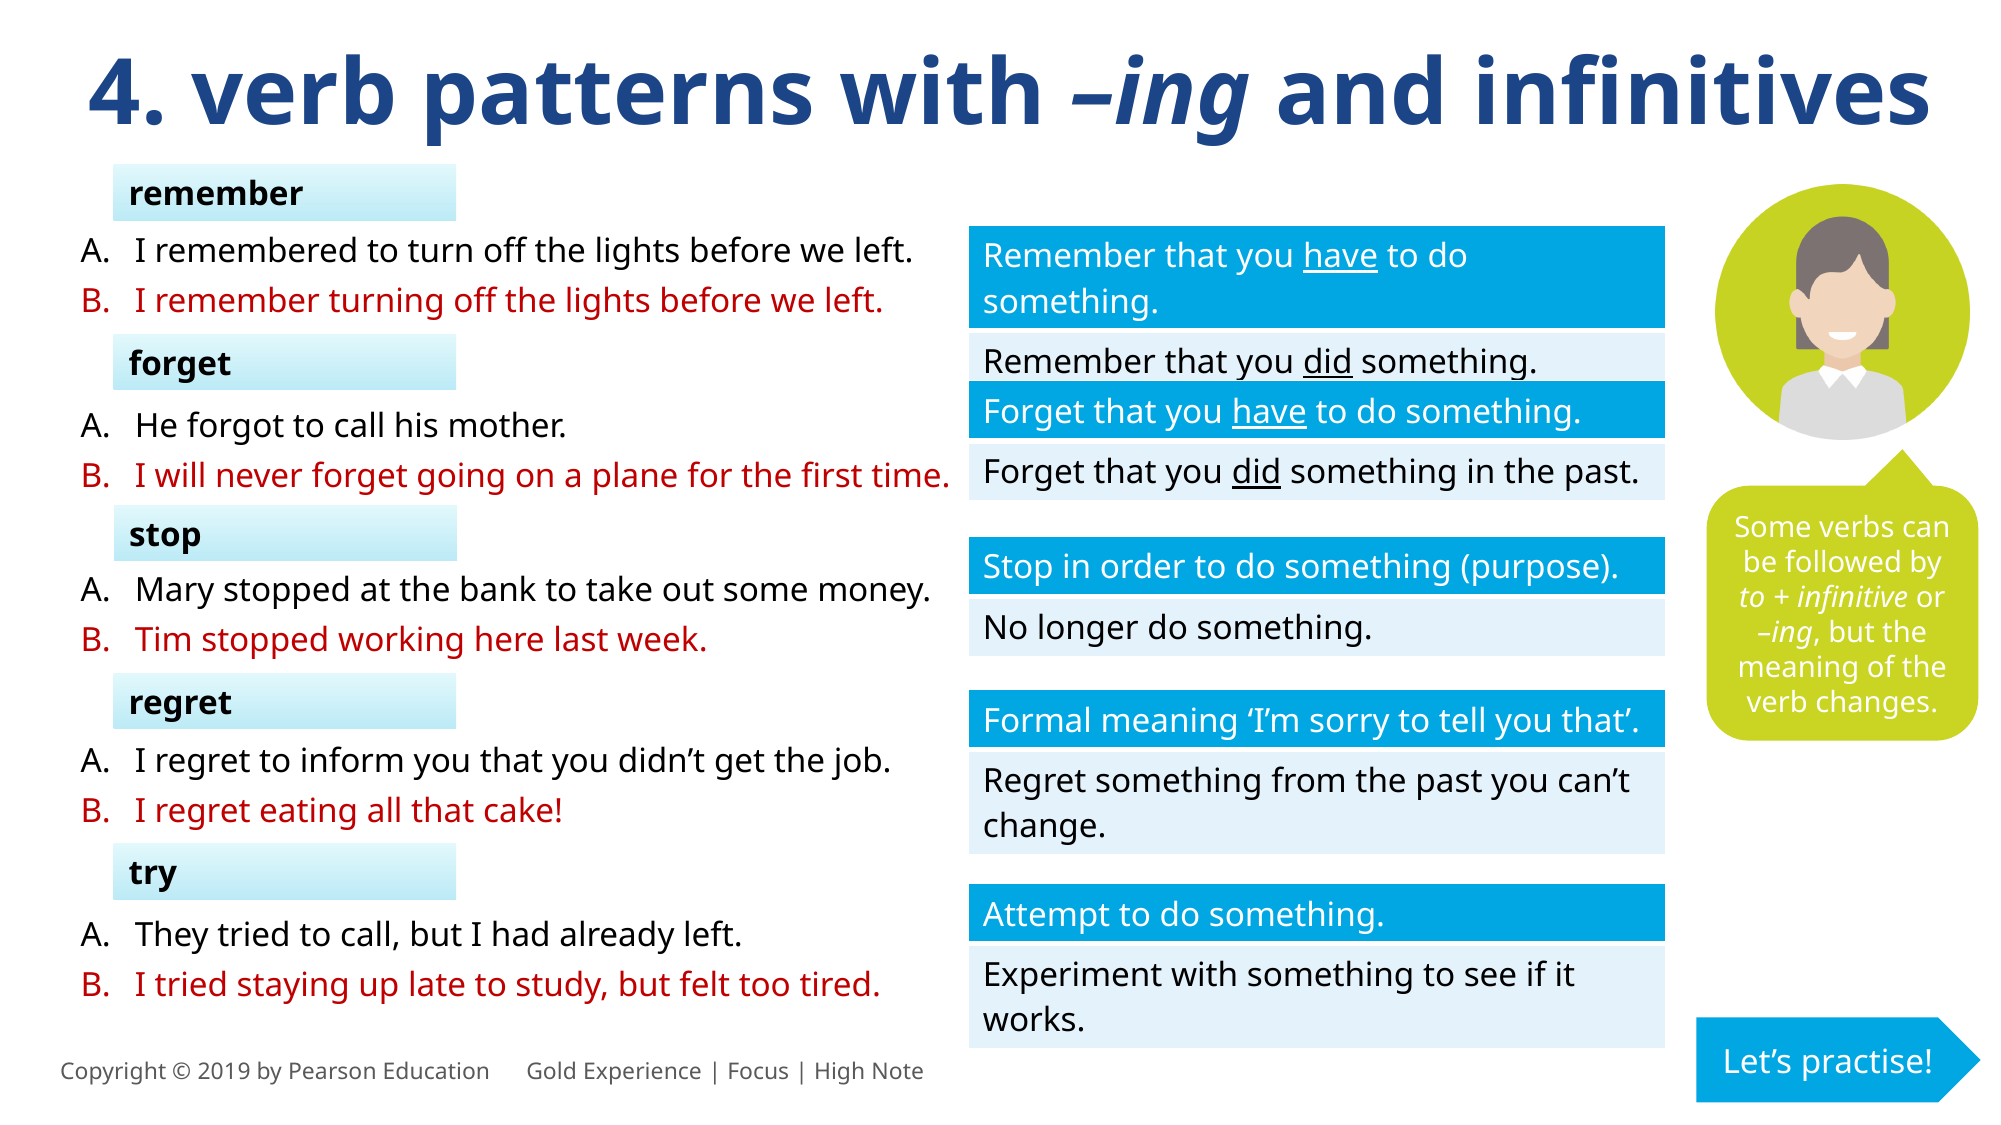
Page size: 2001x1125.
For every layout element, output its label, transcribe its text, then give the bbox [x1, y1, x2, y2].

text_box Mary stopped at the bank to take out some money. [44, 560, 967, 610]
table_header Stop in order to do something (purpose). [969, 537, 1665, 594]
text_box regret [113, 673, 457, 729]
table_cell No longer do something. [969, 599, 1665, 656]
table_header Attempt to do something. [969, 884, 1665, 941]
table_cell Remember that you did something. [969, 333, 1665, 380]
text_box stop [114, 505, 457, 560]
footer Copyright © 2019 by Pearson Education Gold Experience | Focus | High Note [45, 1040, 1084, 1101]
text_box Some verbs can be followed by to + infinitive or –ing, but the meaning of the verb changes. [1706, 449, 1979, 741]
table_header Formal meaning ‘I’m sorry to tell you that’. [969, 690, 1665, 747]
table_cell Forget that you did something in the past. [969, 444, 1665, 500]
text_box Let’s practise! [1696, 1017, 1981, 1103]
text_box I regret eating all that cake! [44, 781, 967, 837]
picture [1714, 184, 1971, 441]
text_box I regret to inform you that you didn’t get the job. [44, 731, 967, 781]
text_box He forgot to call his mother. [44, 396, 967, 446]
title 4. verb patterns with –ing and infinitives [73, 37, 2000, 253]
text_box I tried staying up late to study, but felt too tired. [44, 955, 967, 1012]
text_box forget [113, 334, 457, 390]
text_box I remember turning off the lights before we left. [44, 272, 967, 328]
table_cell Regret something from the past you can’t change. [969, 752, 1665, 854]
table_header Remember that you have to do something. [969, 226, 1665, 328]
text_box I will never forget going on a plane for the first time. [44, 446, 967, 502]
table_header Forget that you have to do something. [969, 381, 1665, 438]
text_box I remembered to turn off the lights before we left. [44, 222, 1120, 272]
text_box They tried to call, but I had already left. [44, 905, 967, 955]
text_box remember [113, 164, 457, 221]
text_box try [113, 843, 457, 900]
text_box Tim stopped working here last week. [44, 610, 1120, 666]
table_cell Experiment with something to see if it works. [969, 946, 1665, 1048]
